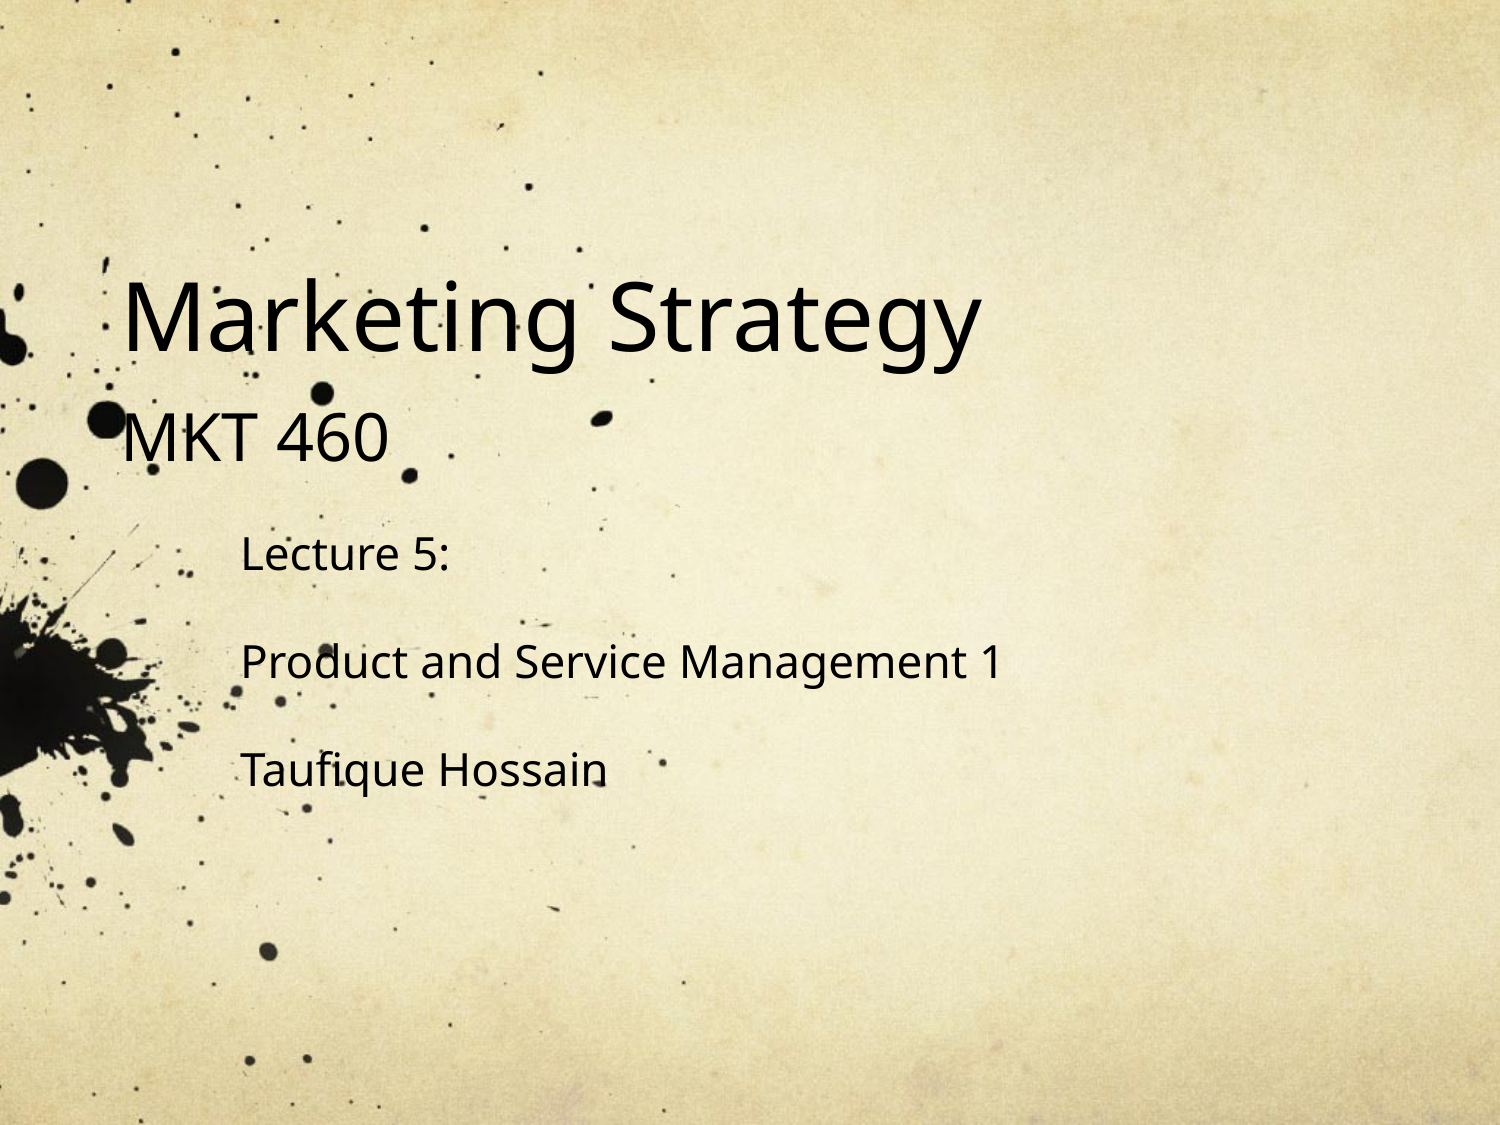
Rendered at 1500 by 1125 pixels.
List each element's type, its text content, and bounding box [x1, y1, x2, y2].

subtitle Lecture 5: Product and Service Management 1 Taufique Hossain [225, 525, 1275, 950]
picture [0, 0, 1500, 1125]
title Marketing Strategy MKT 460 [112, 249, 1388, 475]
